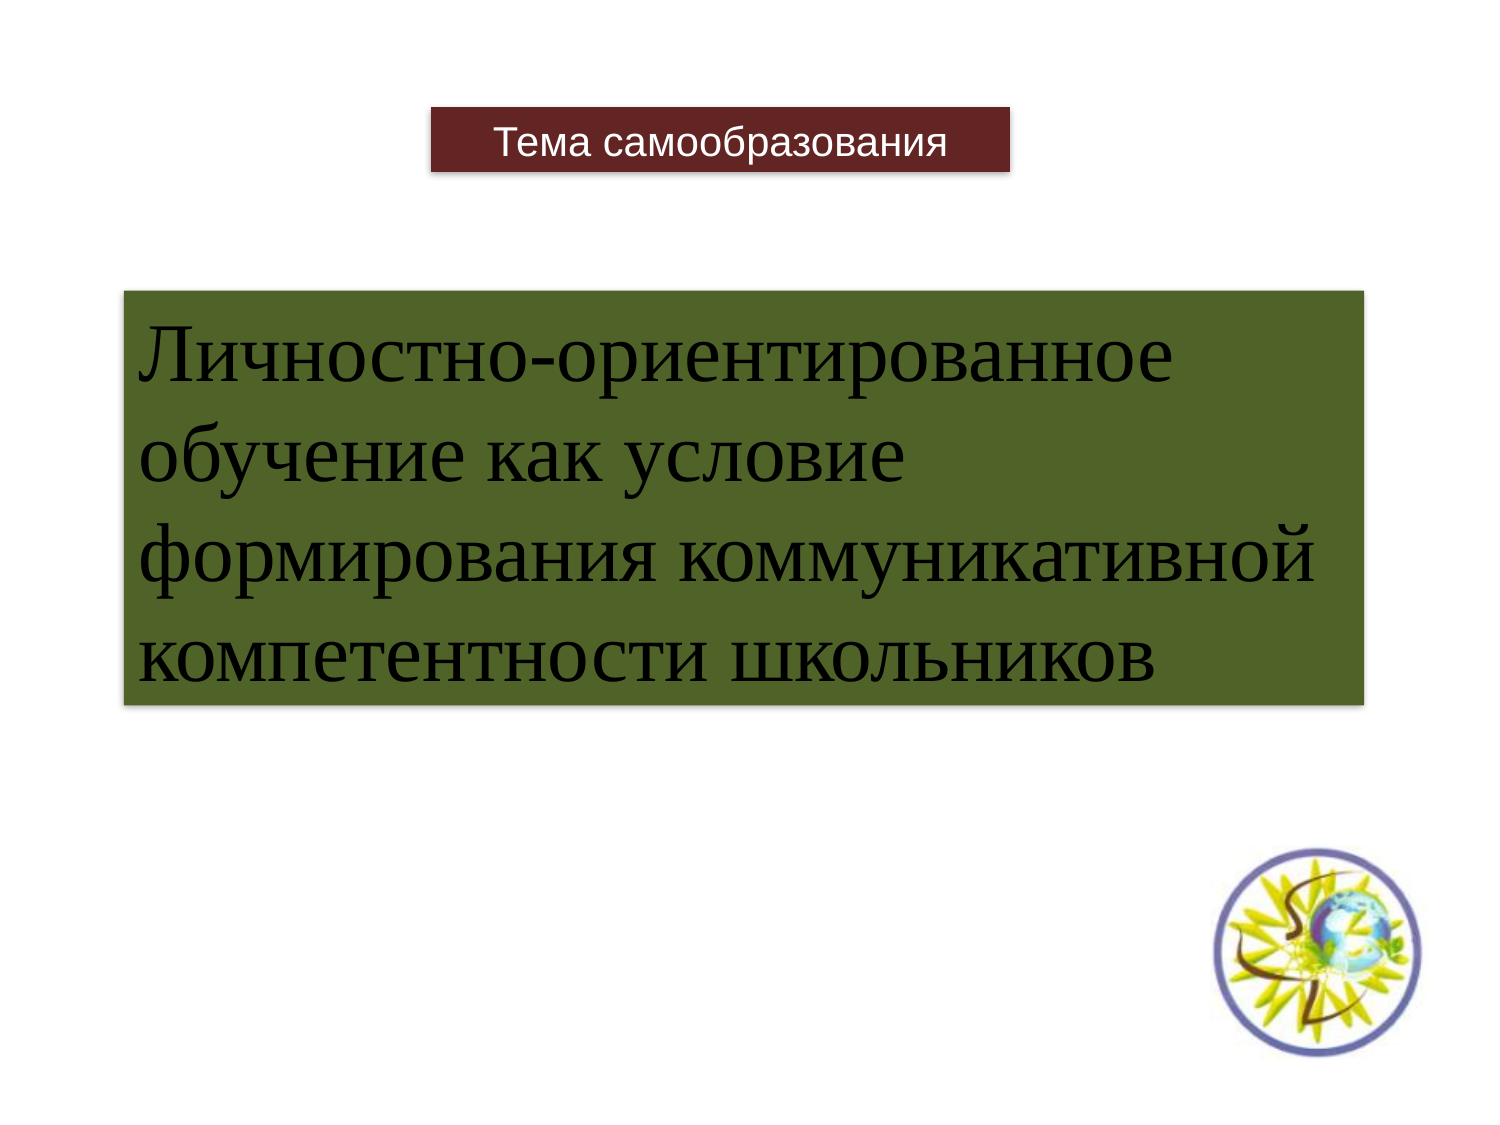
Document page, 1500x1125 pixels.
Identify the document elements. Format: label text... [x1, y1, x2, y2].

picture [1210, 845, 1429, 1061]
text_box Личностно-ориентированное обучение как условие формирования коммуникативной компетентности школьников [123, 290, 1365, 706]
text_box Тема самообразования [431, 107, 1010, 172]
